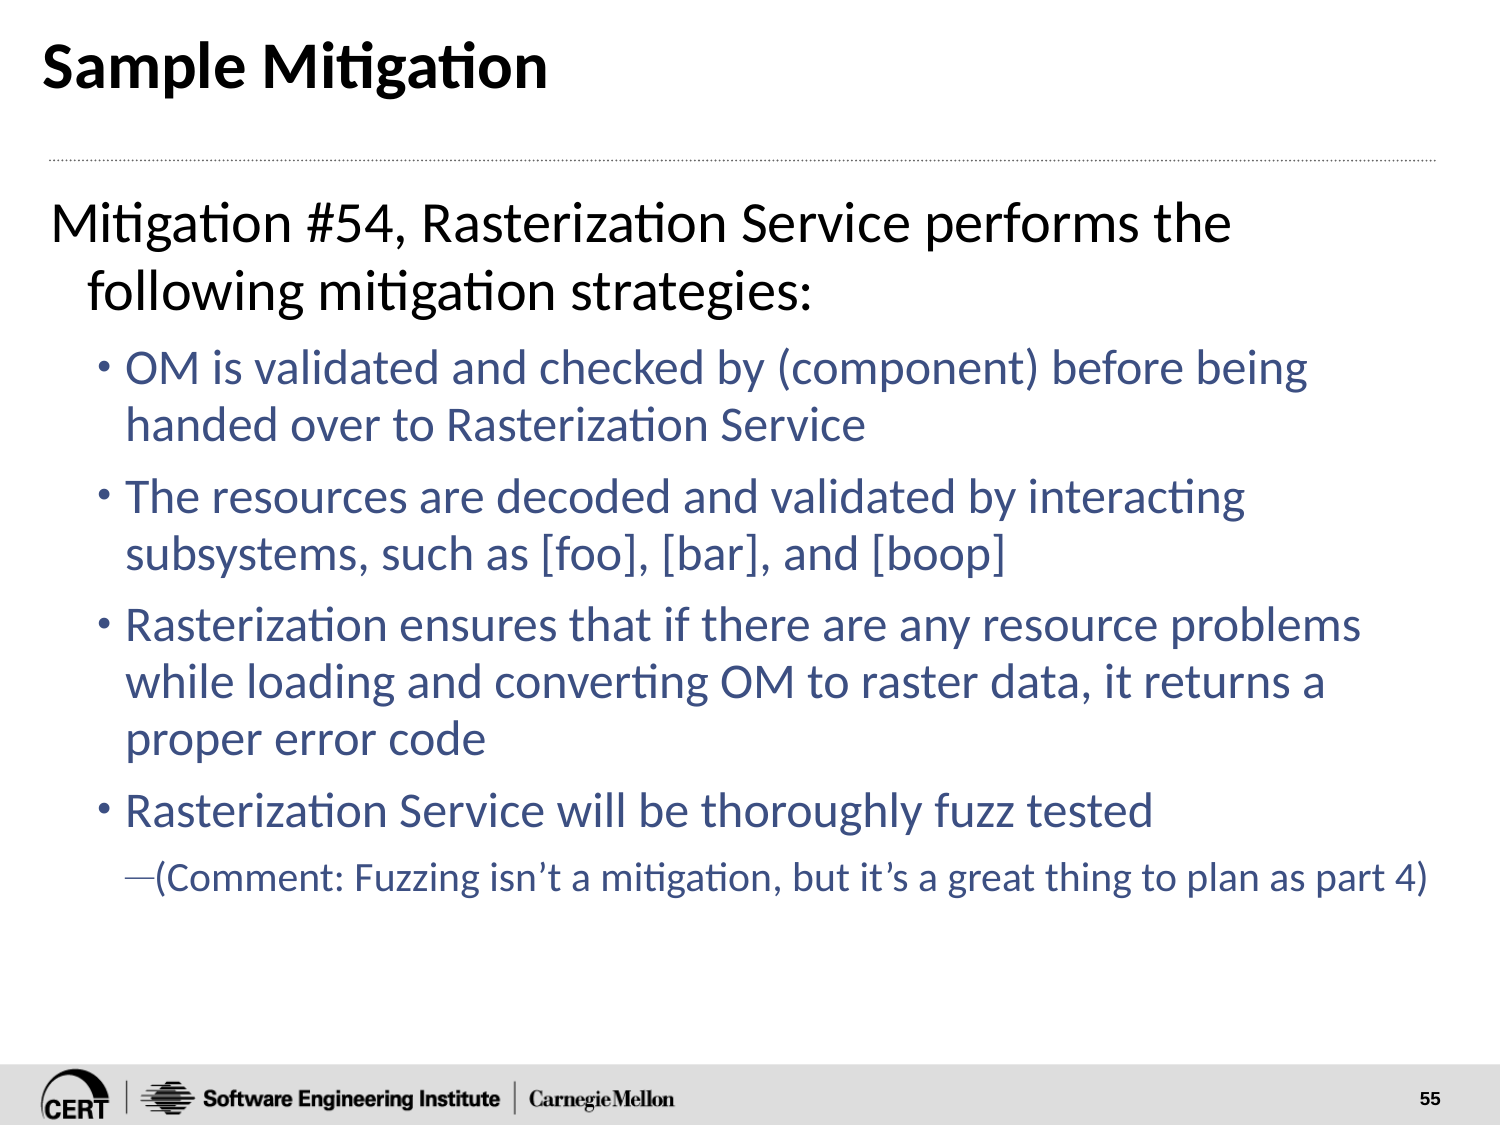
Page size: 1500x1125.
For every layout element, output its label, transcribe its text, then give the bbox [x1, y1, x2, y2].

picture [24, 1065, 688, 1125]
list Mitigation #54, Rasterization Service performs the following mitigation strategies: OM is validated and checked by (component) before being handed over to Rasterization Service The resources are decoded and validated by interacting subsystems, such as [foo], [bar], and [boop] Rasterization ensures that if there are any resource problems while loading and converting OM to raster data, it returns a proper error code Rasterization Service will be thoroughly fuzz tested (Comment: Fuzzing isn’t a mitigation, but it’s a great thing to plan as part 4) [49, 187, 1438, 1001]
title Sample Mitigation [42, 37, 1434, 155]
